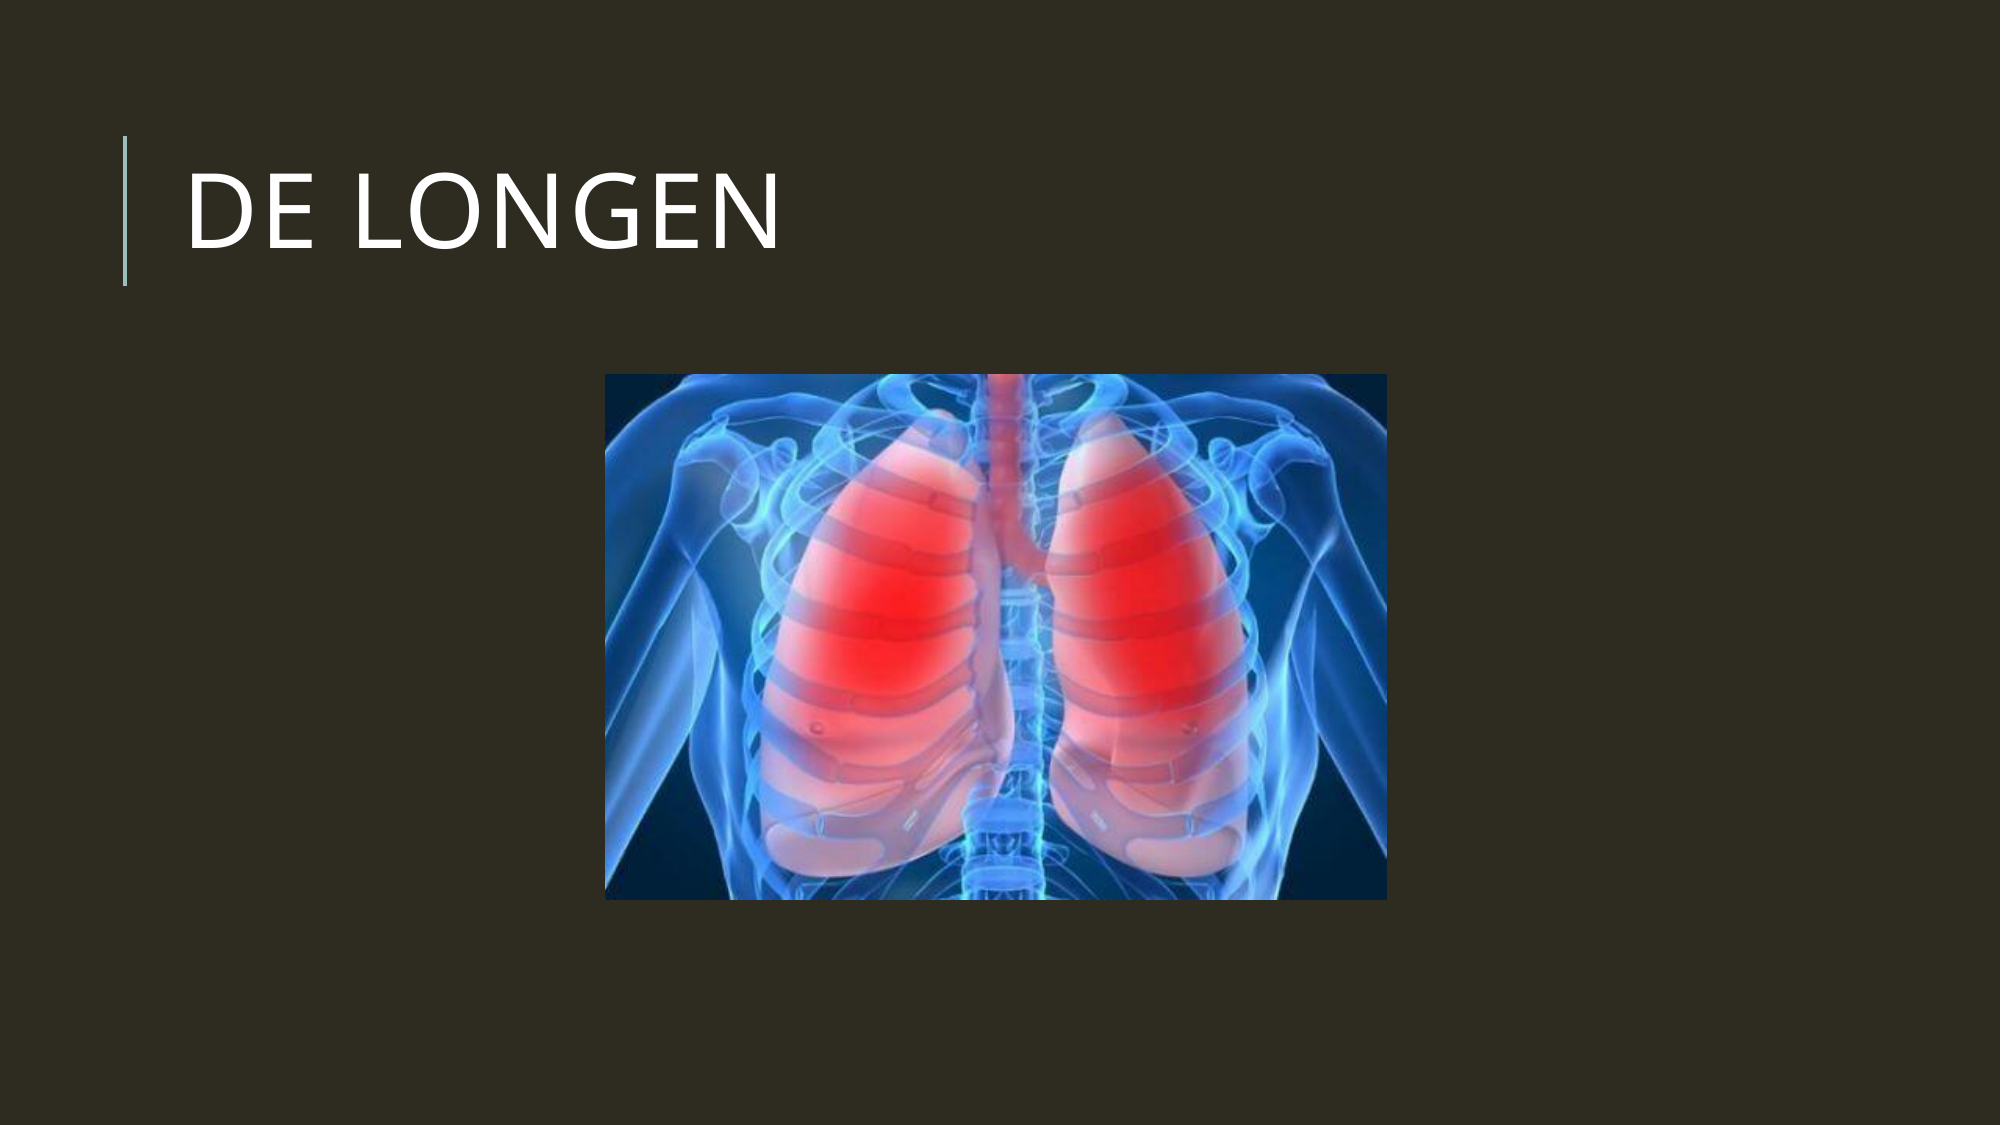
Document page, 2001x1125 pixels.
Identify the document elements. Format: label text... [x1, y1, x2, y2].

title De longen [168, 96, 1763, 342]
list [604, 374, 1387, 900]
